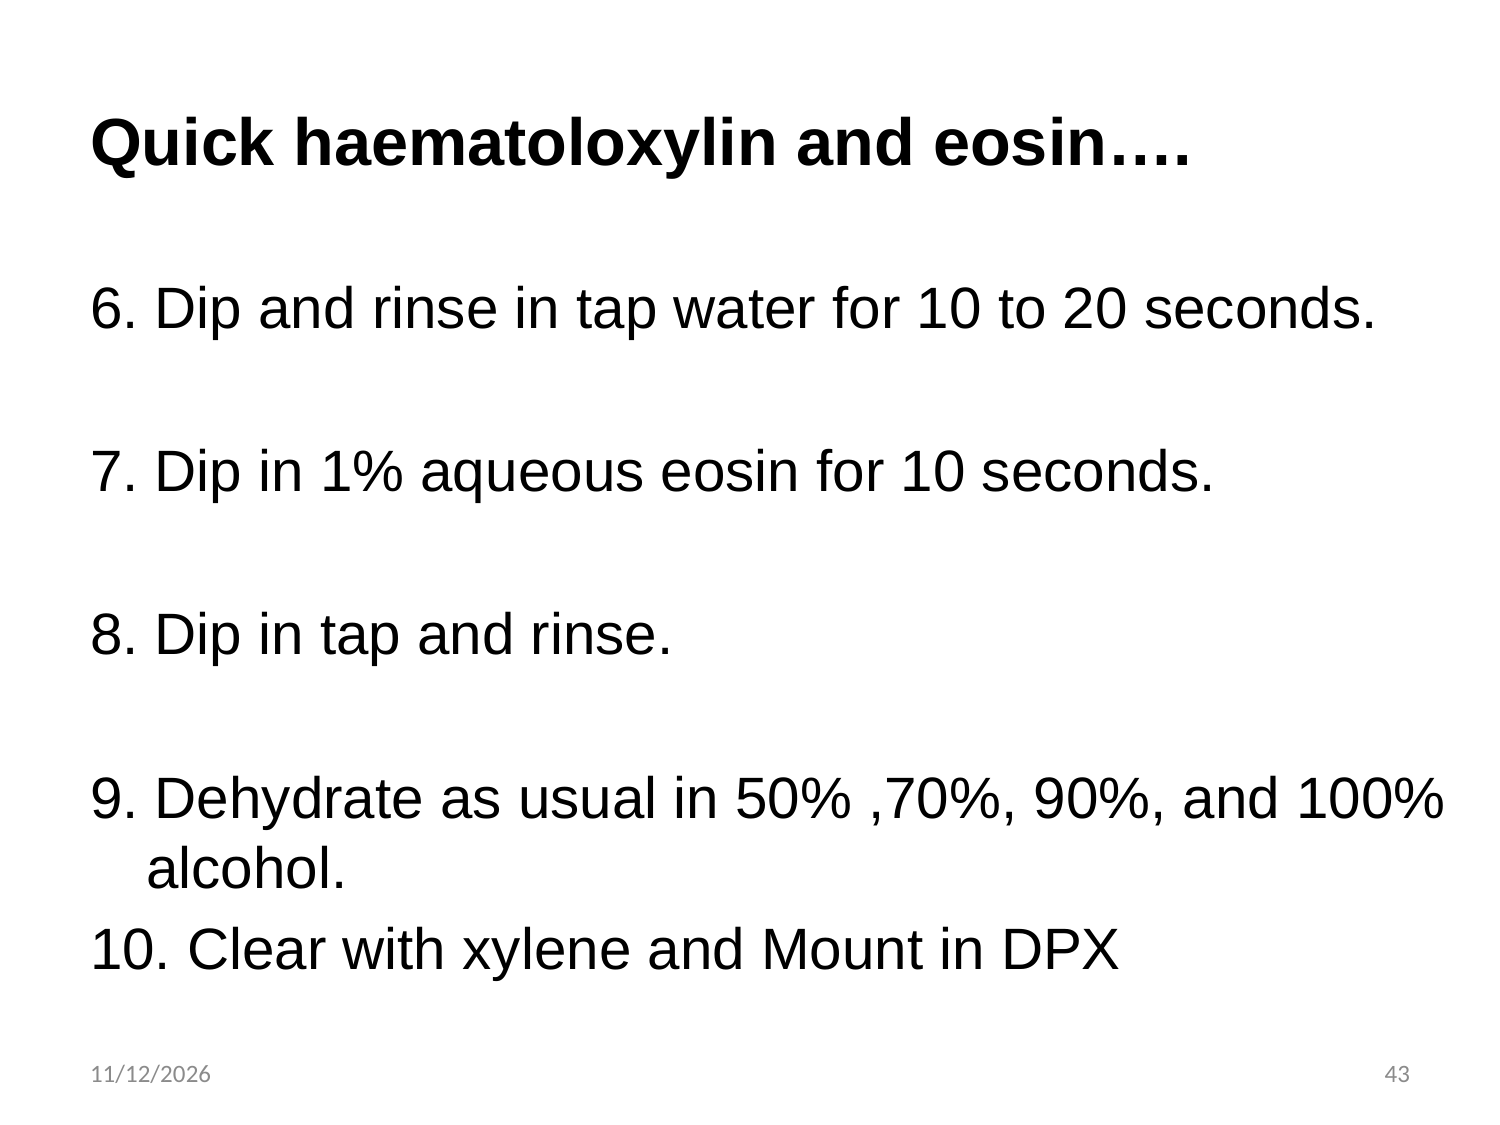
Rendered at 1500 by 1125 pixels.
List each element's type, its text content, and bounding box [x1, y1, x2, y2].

list 6. Dip and rinse in tap water for 10 to 20 seconds. 7. Dip in 1% aqueous eosin for 10 seconds. 8. Dip in tap and rinse. 9. Dehydrate as usual in 50% ,70%, 90%, and 100% alcohol. 10. Clear with xylene and Mount in DPX [75, 262, 1463, 1005]
title Quick haematoloxylin and eosin…. [75, 45, 1425, 233]
slide_number 43 [1074, 1042, 1425, 1103]
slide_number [75, 1042, 425, 1103]
